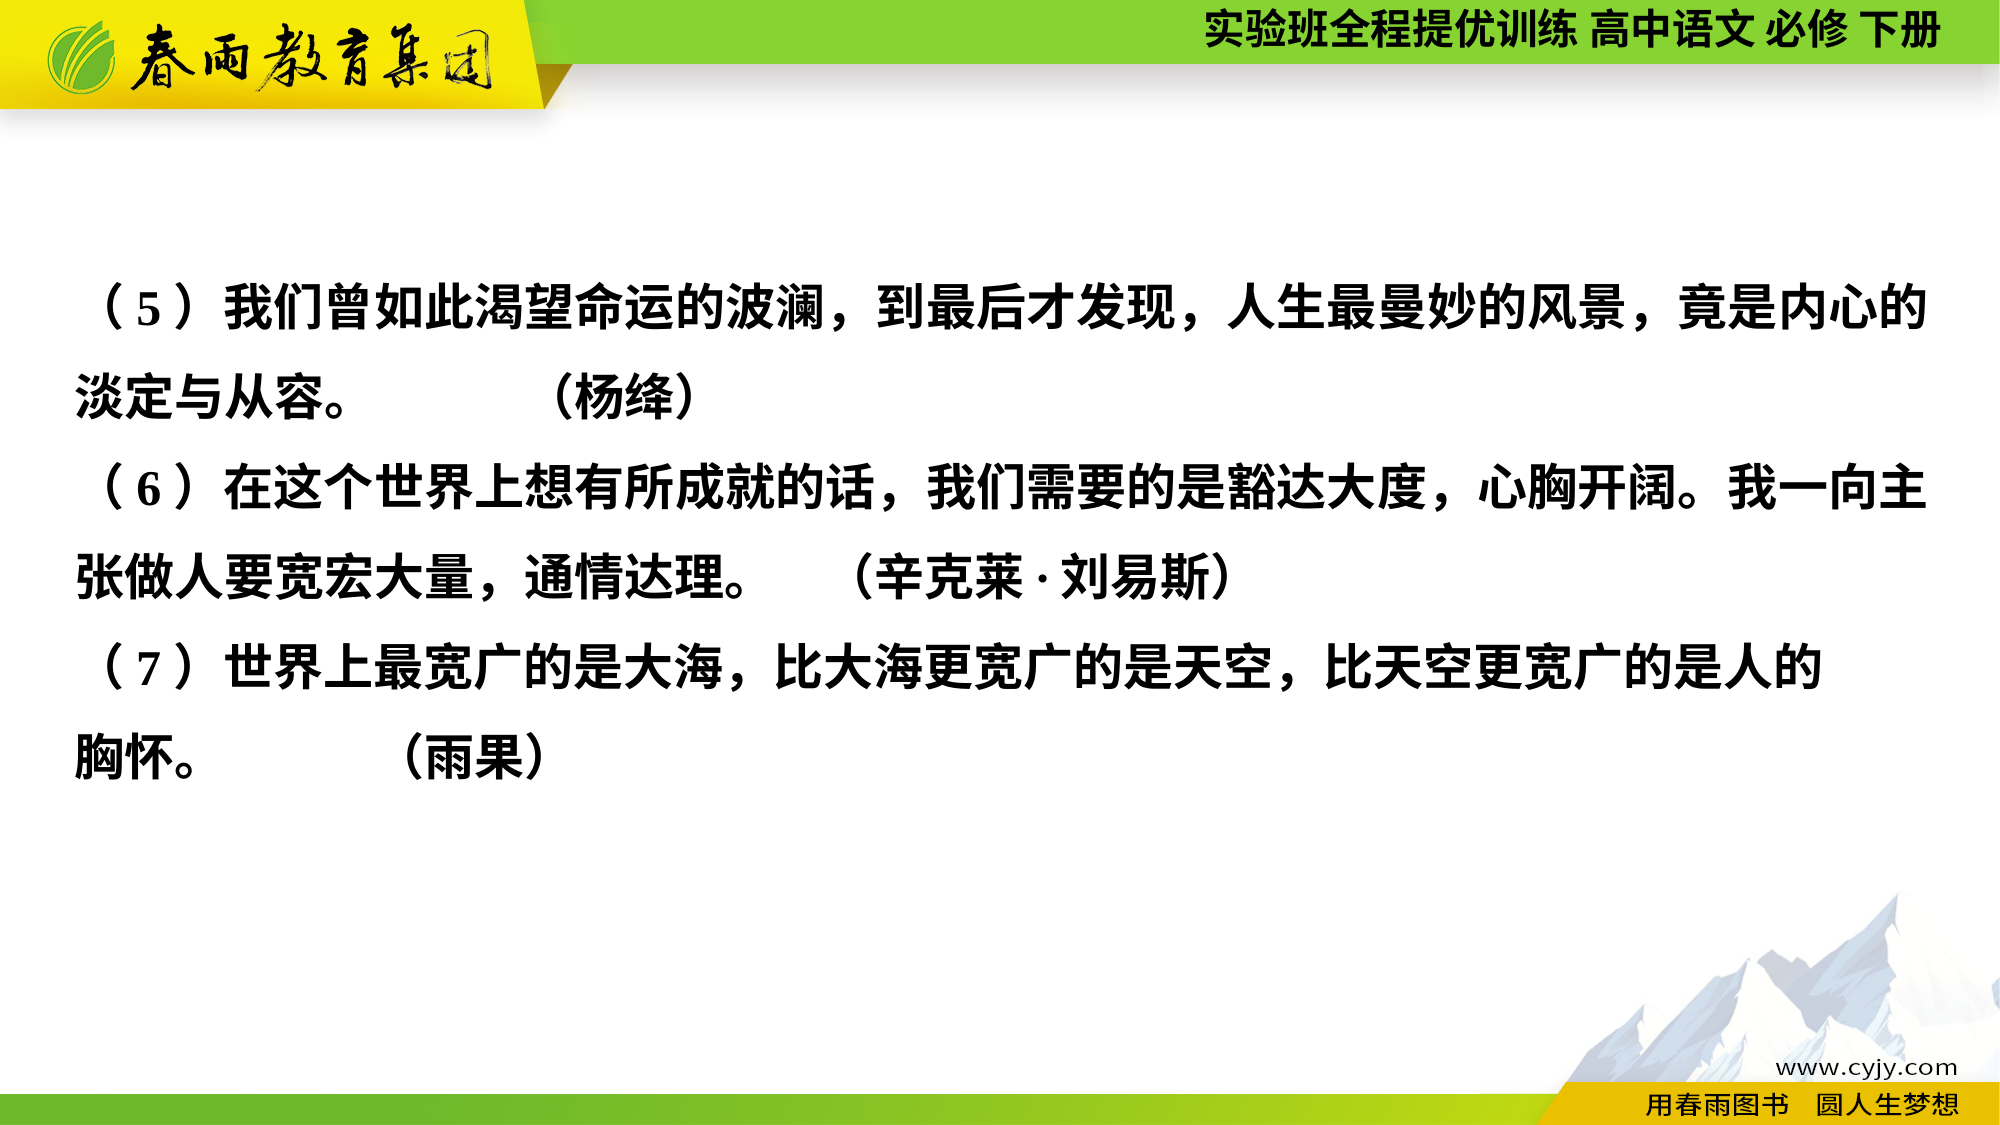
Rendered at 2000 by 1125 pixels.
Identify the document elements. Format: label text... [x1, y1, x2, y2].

picture [0, 0, 2000, 1125]
list （5）我们曾如此渴望命运的波澜，到最后才发现，人生最曼妙的风景，竟是内心的淡定与从容。 （杨绛） （6）在这个世界上想有所成就的话，我们需要的是豁达大度，心胸开阔。我一向主张做人要宽宏大量，通情达理。 （辛克莱·刘易斯） （7）世界上最宽广的是大海，比大海更宽广的是天空，比天空更宽广的是人的 胸怀。 （雨果） [59, 237, 1944, 799]
